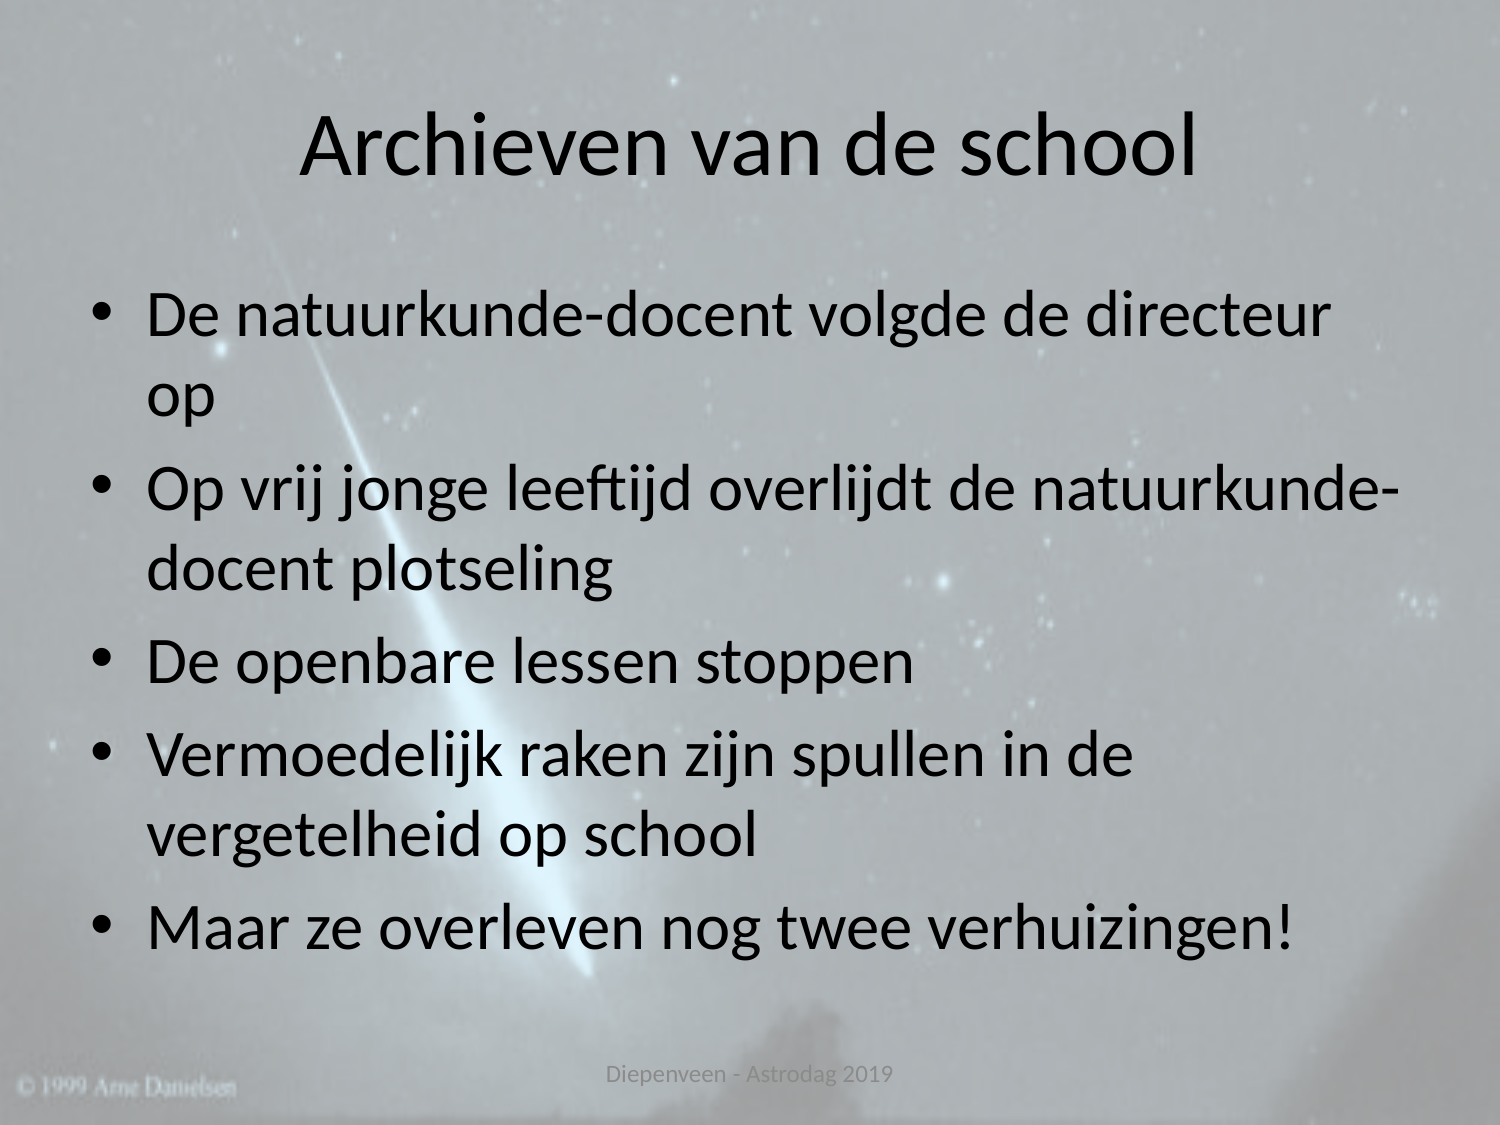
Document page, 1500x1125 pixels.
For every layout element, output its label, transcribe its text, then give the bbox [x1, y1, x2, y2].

title Archieven van de school [75, 45, 1425, 233]
list De natuurkunde-docent volgde de directeur op Op vrij jonge leeftijd overlijdt de natuurkunde-docent plotseling De openbare lessen stoppen Vermoedelijk raken zijn spullen in de vergetelheid op school Maar ze overleven nog twee verhuizingen! [75, 262, 1425, 1005]
footer Diepenveen - Astrodag 2019 [512, 1042, 988, 1103]
